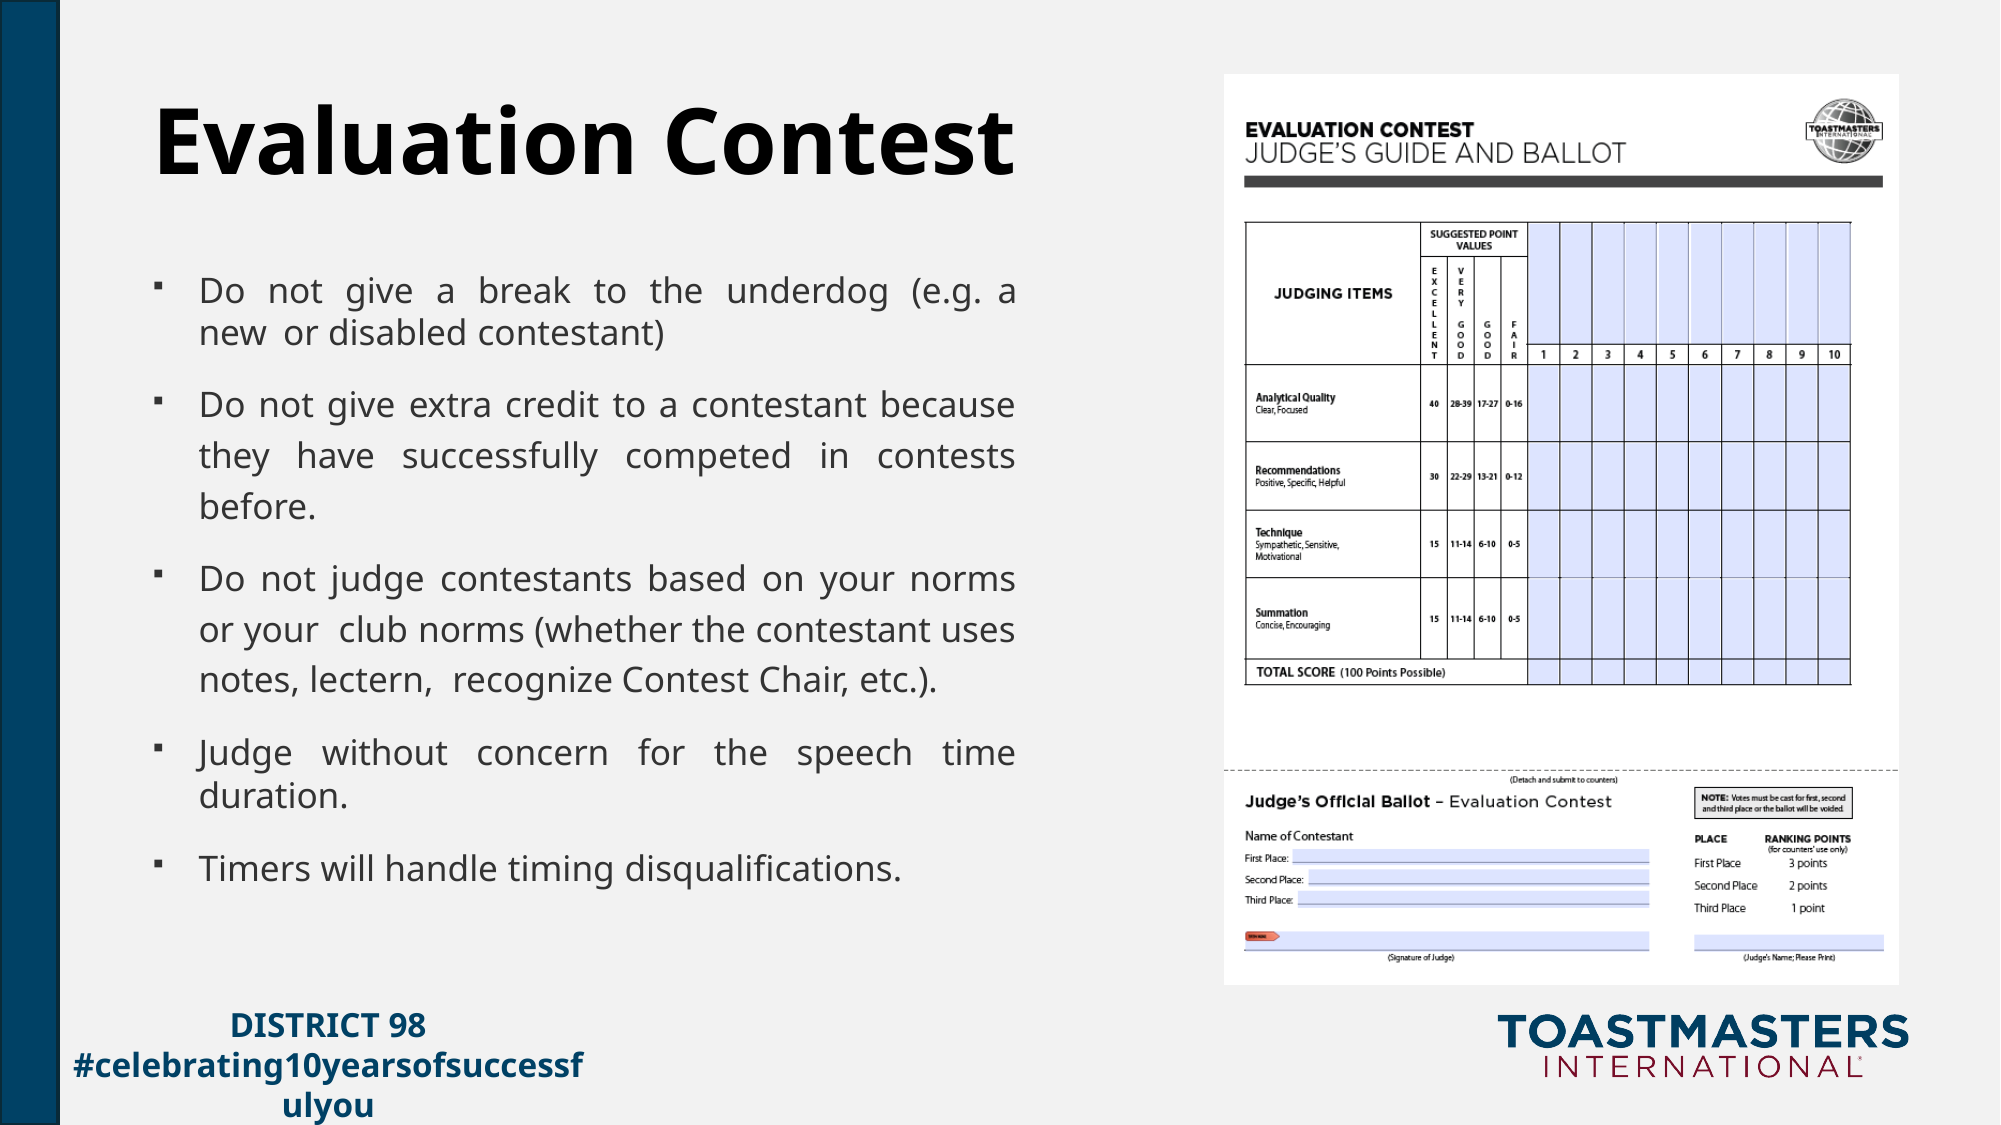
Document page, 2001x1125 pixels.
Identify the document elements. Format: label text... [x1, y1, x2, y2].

text_box DISTRICT 98 #celebrating10yearsofsuccessfulyou [58, 996, 599, 1125]
text_box [0, 0, 60, 1125]
list Do not give a break to the underdog (e.g. a new or disabled contestant) Do not give extra credit to a contestant because they have successfully competed in contests before. Do not judge contestants based on your norms or your club norms (whether the contestant uses notes, lectern, recognize Contest Chair, etc.). Judge without concern for the speech time duration. Timers will handle timing disqualifications. [137, 260, 1033, 950]
title Evaluation Contest [137, 59, 1944, 229]
picture [1224, 74, 2000, 1125]
